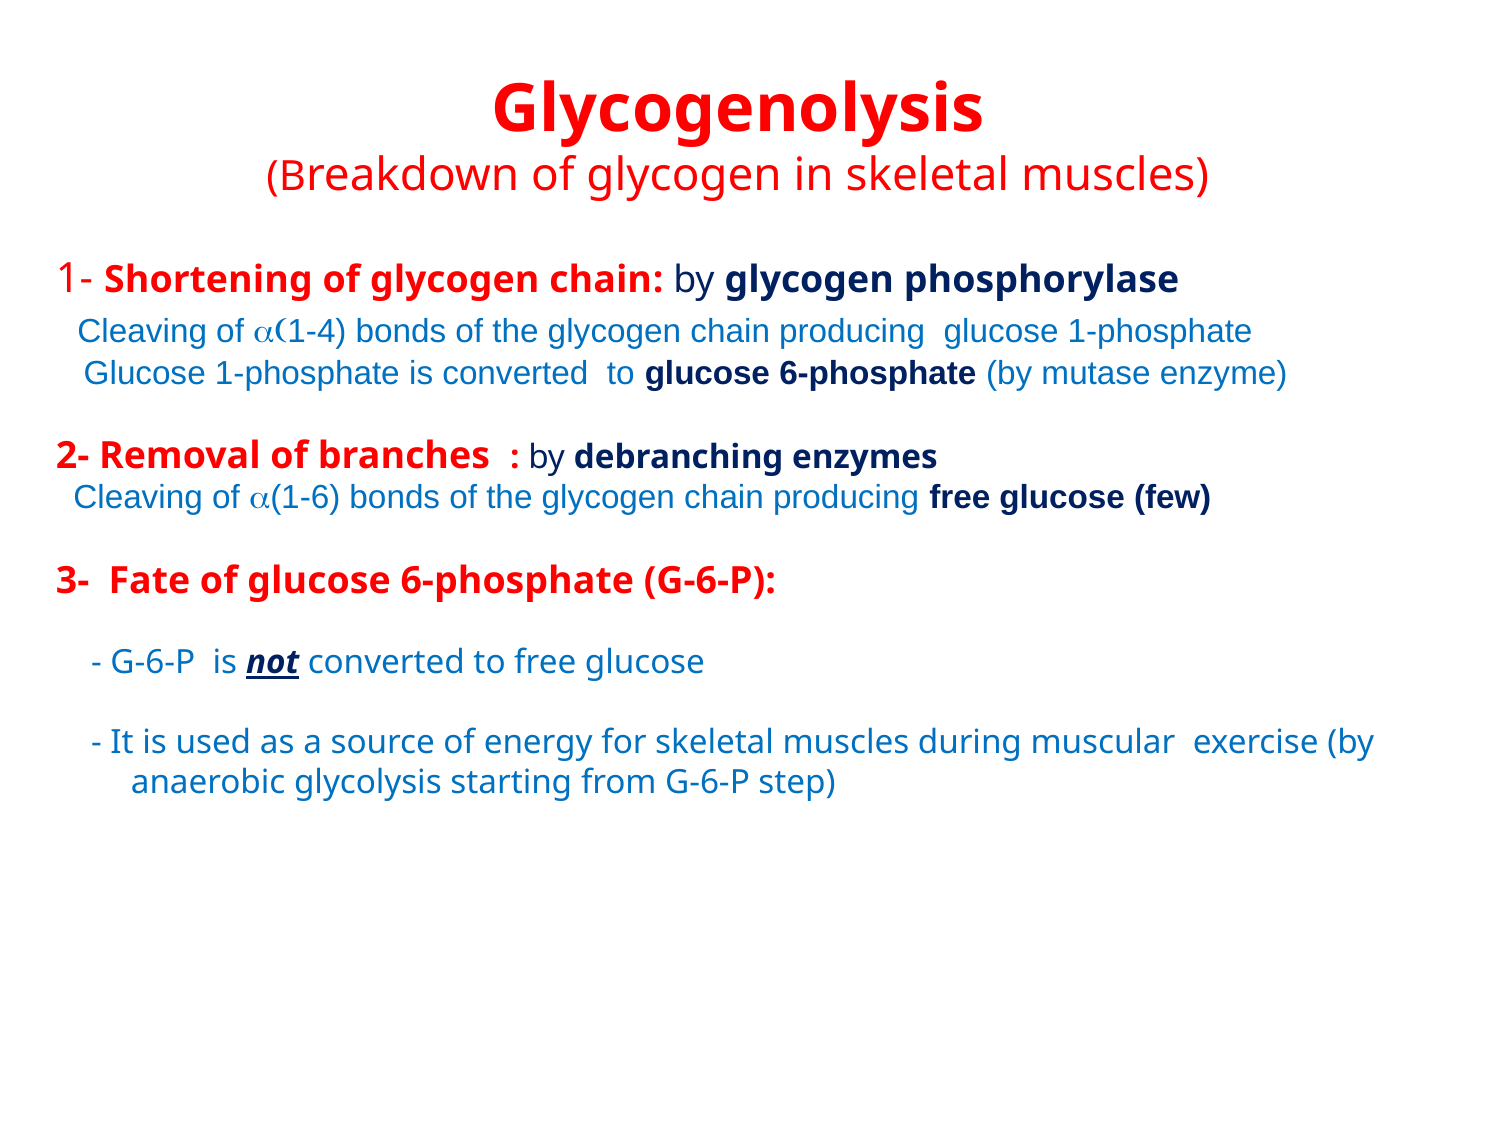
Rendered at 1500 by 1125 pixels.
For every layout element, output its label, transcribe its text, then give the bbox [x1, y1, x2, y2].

text_box 1- Shortening of glycogen chain: by glycogen phosphorylase Cleaving of a(1-4) bonds of the glycogen chain producing glucose 1-phosphate Glucose 1-phosphate is converted to glucose 6-phosphate (by mutase enzyme) 2- Removal of branches : by debranching enzymes Cleaving of a(1-6) bonds of the glycogen chain producing free glucose (few) 3- Fate of glucose 6-phosphate (G-6-P): - G-6-P is not converted to free glucose - It is used as a source of energy for skeletal muscles during muscular exercise (by anaerobic glycolysis starting from G-6-P step) [41, 243, 1442, 898]
title Glycogenolysis (Breakdown of glycogen in skeletal muscles) [35, 45, 1442, 220]
